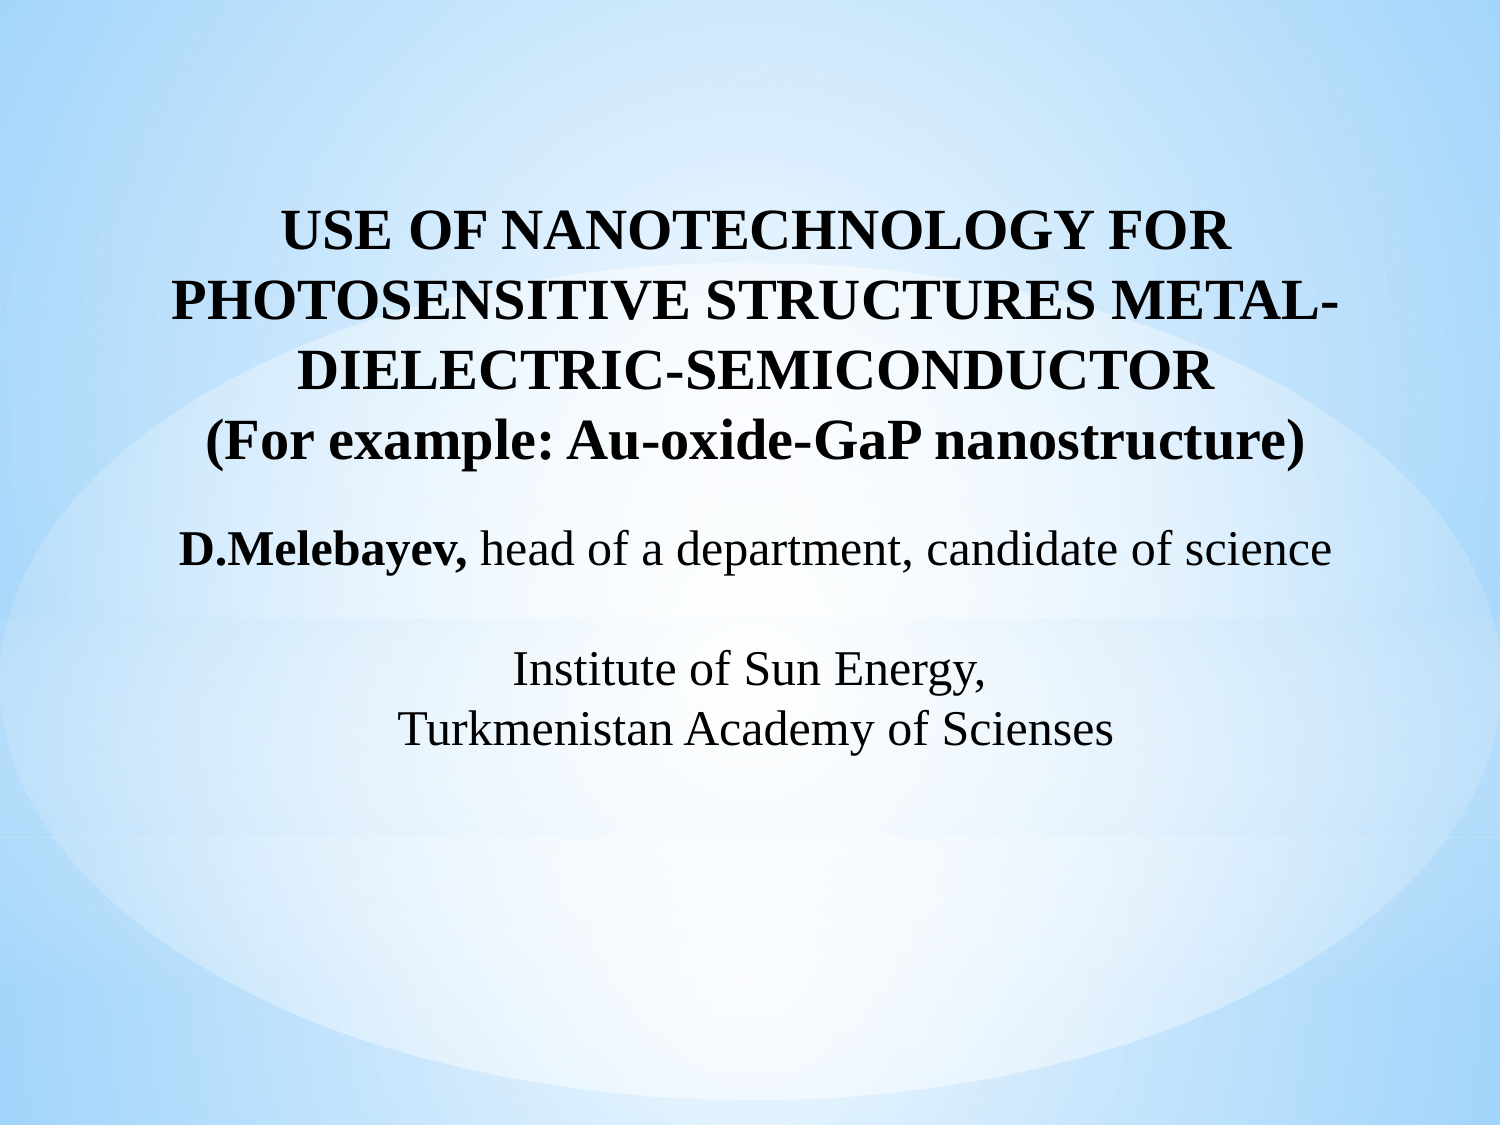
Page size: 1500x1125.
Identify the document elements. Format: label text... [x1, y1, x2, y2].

text_box USE OF NANOTECHNOLOGY FOR PHOTOSENSITIVE STRUCTURES METAL-DIELECTRIC-SEMICONDUCTOR (For example: Au-oxide-GaP nanostructure) D.Melebayev, head of a department, candidate of science Institute of Sun Energy, Turkmenistan Academy of Scienses [135, 113, 1376, 809]
